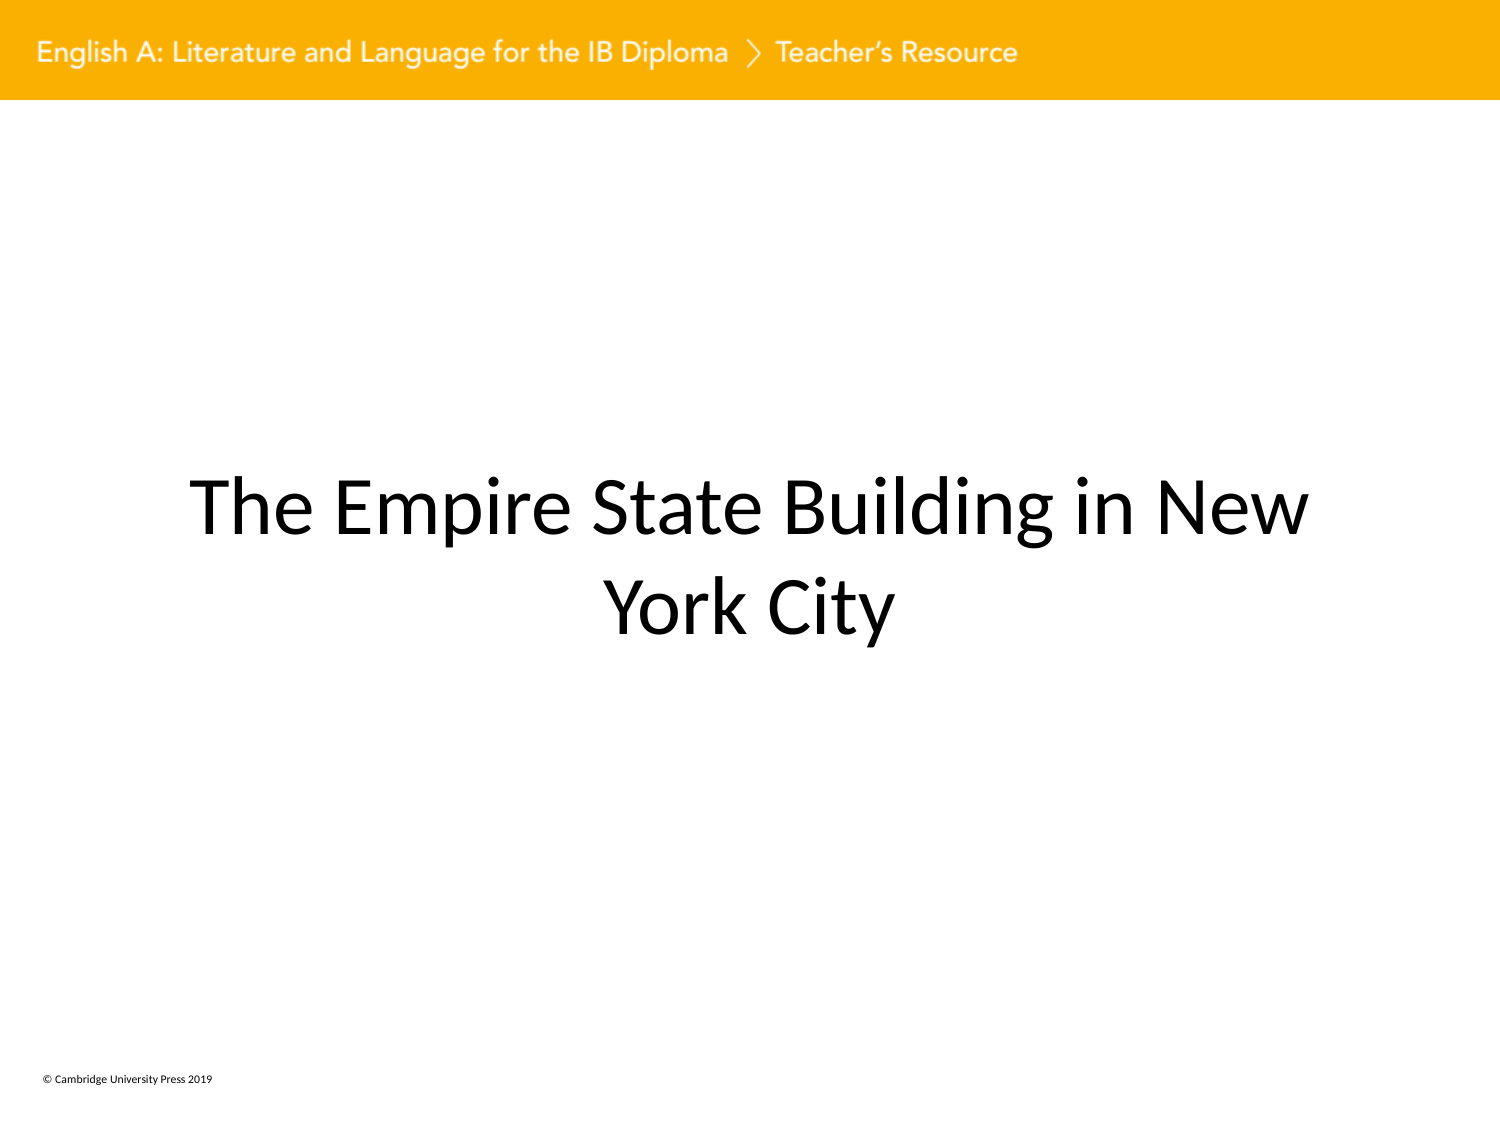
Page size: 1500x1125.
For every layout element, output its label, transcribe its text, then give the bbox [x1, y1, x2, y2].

title The Empire State Building in New York City [112, 201, 1388, 1001]
subtitle © Cambridge University Press 2019 [27, 1063, 1388, 1093]
picture [0, 0, 1500, 101]
